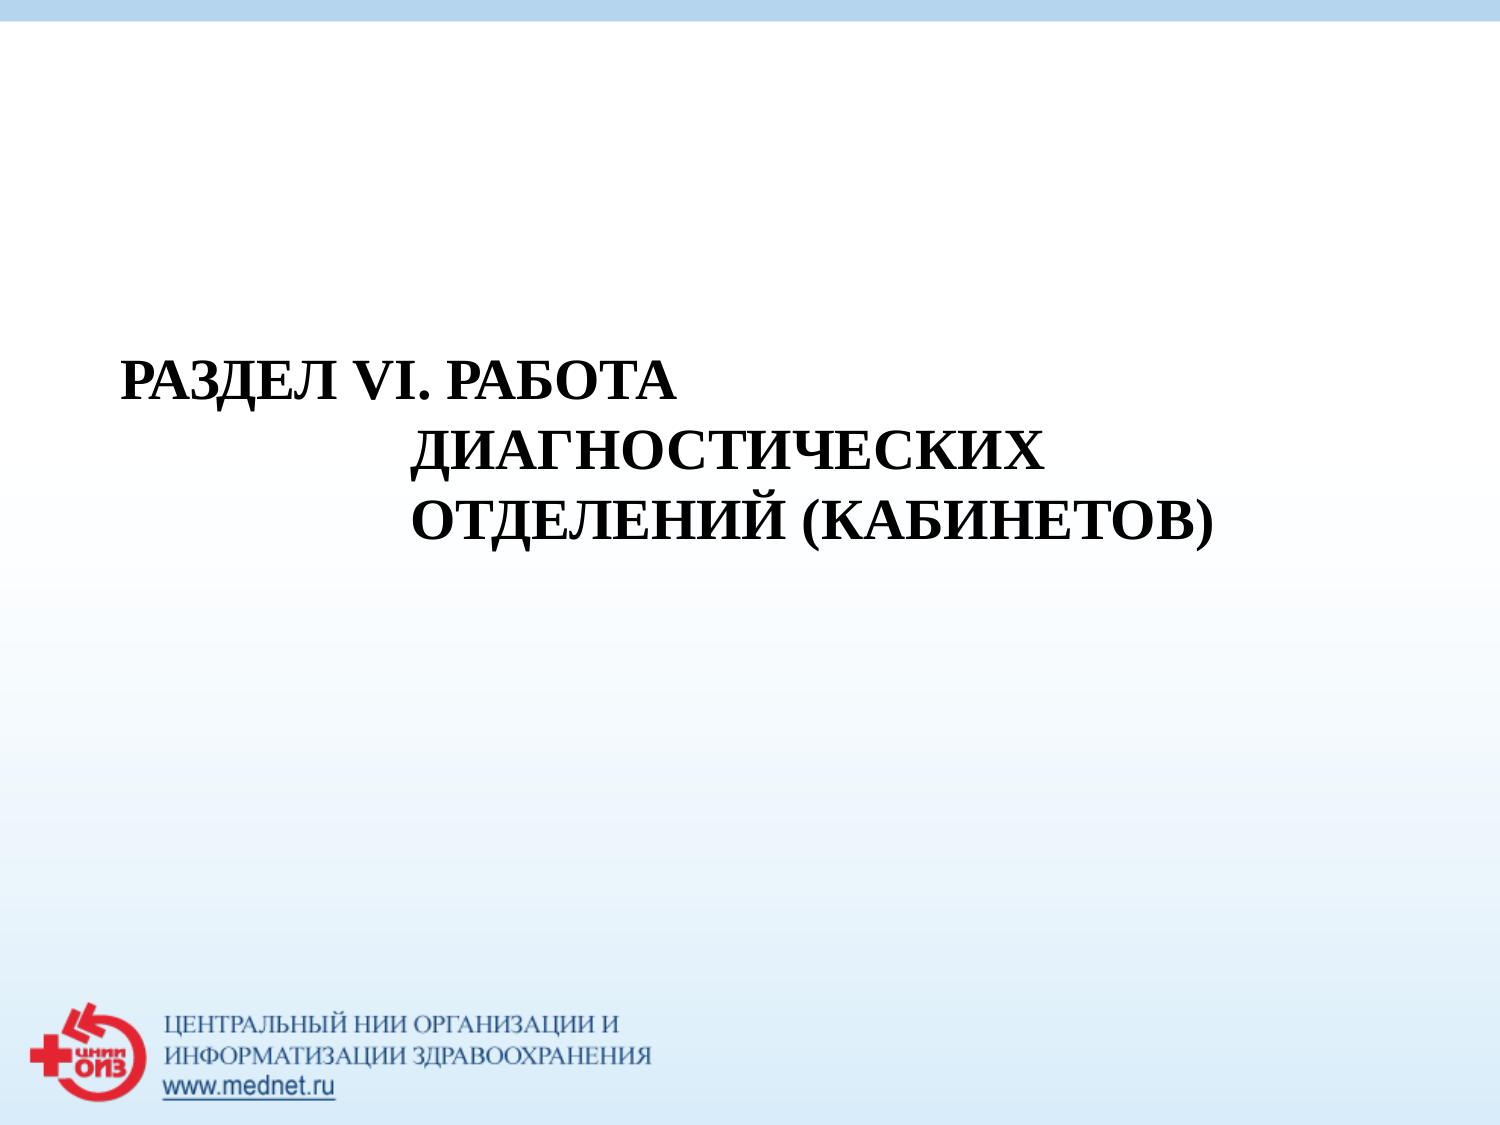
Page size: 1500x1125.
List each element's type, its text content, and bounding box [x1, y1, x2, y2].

picture [0, 0, 1500, 1125]
text_box РАЗДЕЛ VI. РАБОТА ДИАГНОСТИЧЕСКИХ ОТДЕЛЕНИЙ (КАБИНЕТОВ) [62, 312, 1425, 650]
